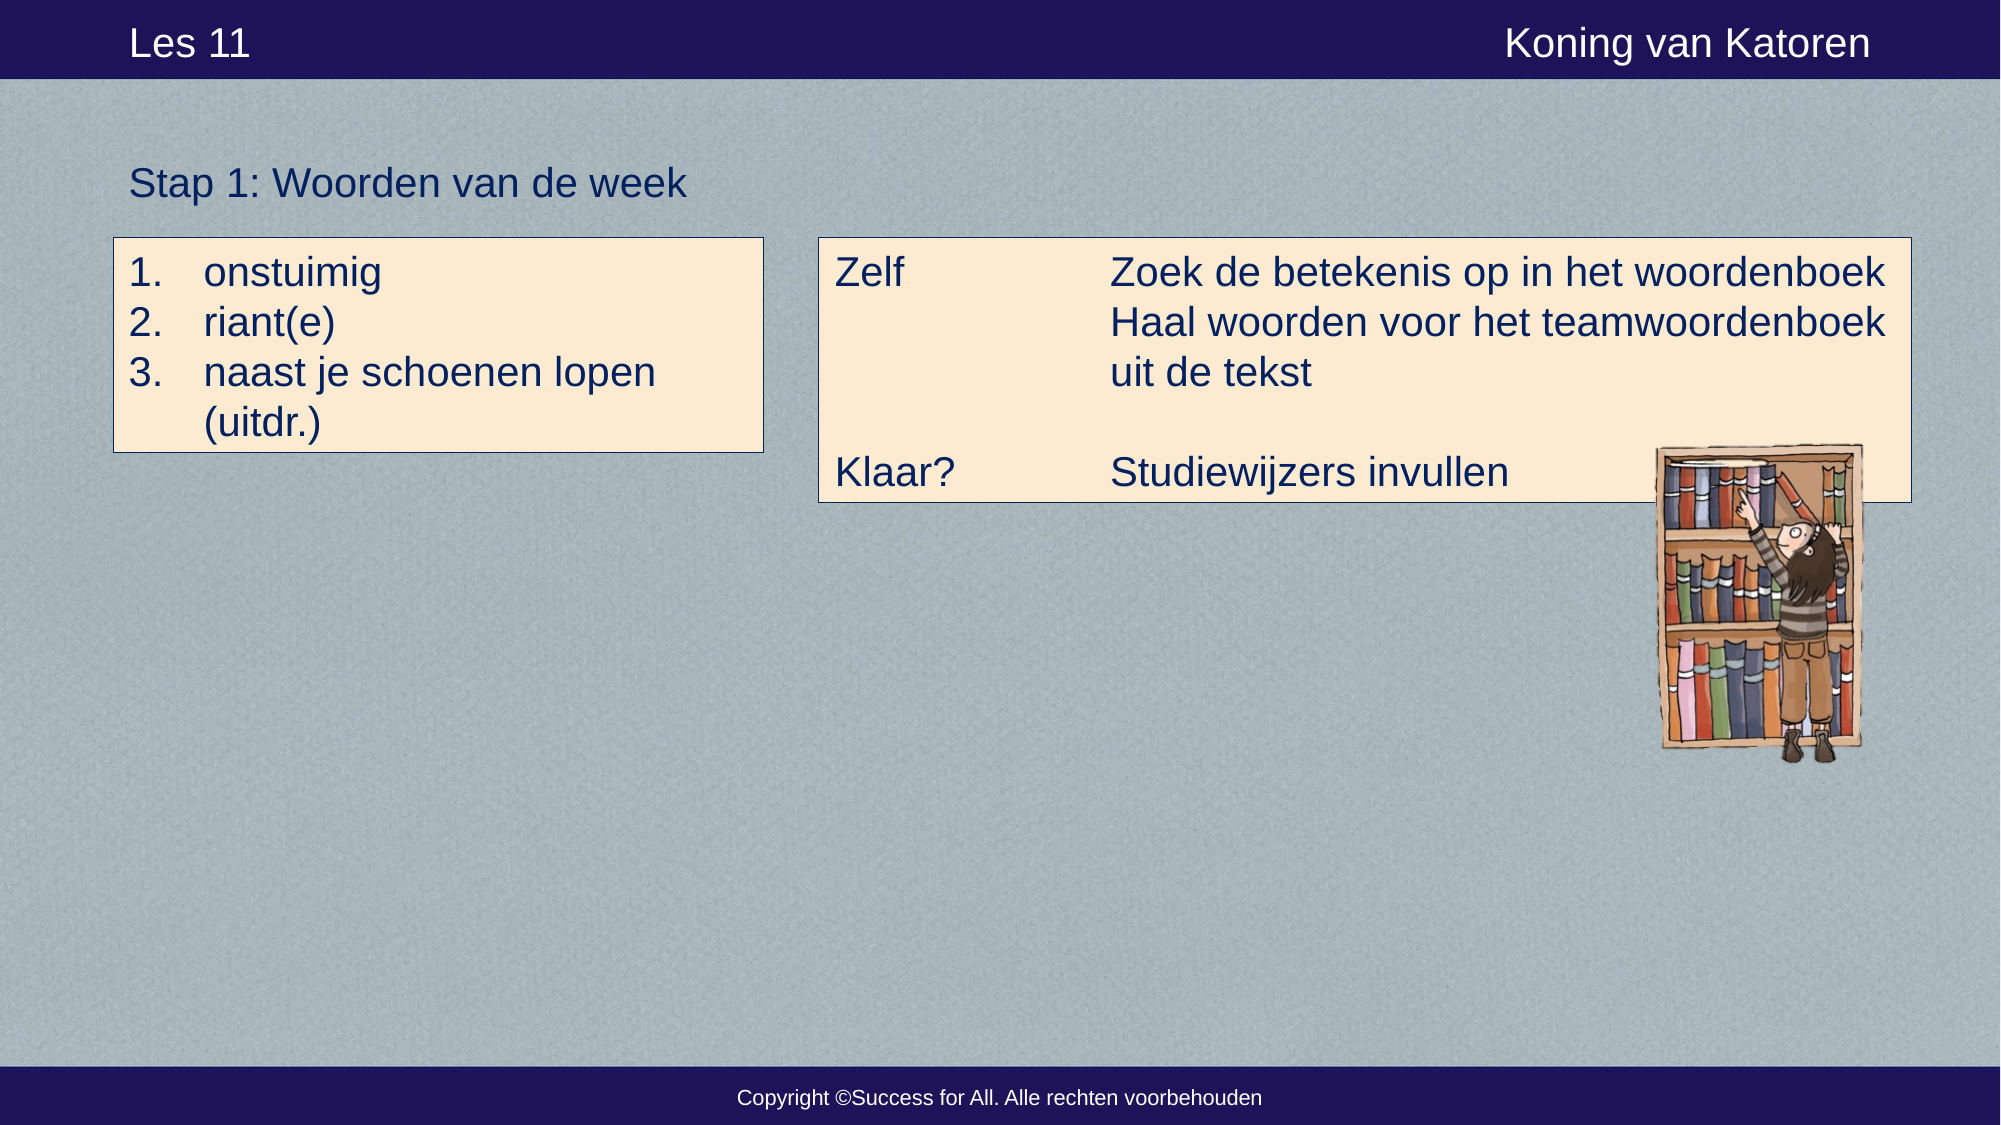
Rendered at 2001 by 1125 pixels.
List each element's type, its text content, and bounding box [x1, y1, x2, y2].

text_box onstuimig riant(e) naast je schoenen lopen (uitdr.) [113, 237, 764, 453]
text_box Zelf Zoek de betekenis op in het woordenboek Haal woorden voor het teamwoordenboek uit de tekst Klaar? Studiewijzers invullen [818, 237, 1912, 503]
text_box Copyright ©Success for All. Alle rechten voorbehouden [0, 1076, 2000, 1125]
text_box Koning van Katoren [999, 8, 1886, 73]
picture [0, 0, 2001, 1125]
text_box Stap 1: Woorden van de week [113, 148, 1635, 214]
text_box Les 11 [114, 8, 354, 73]
